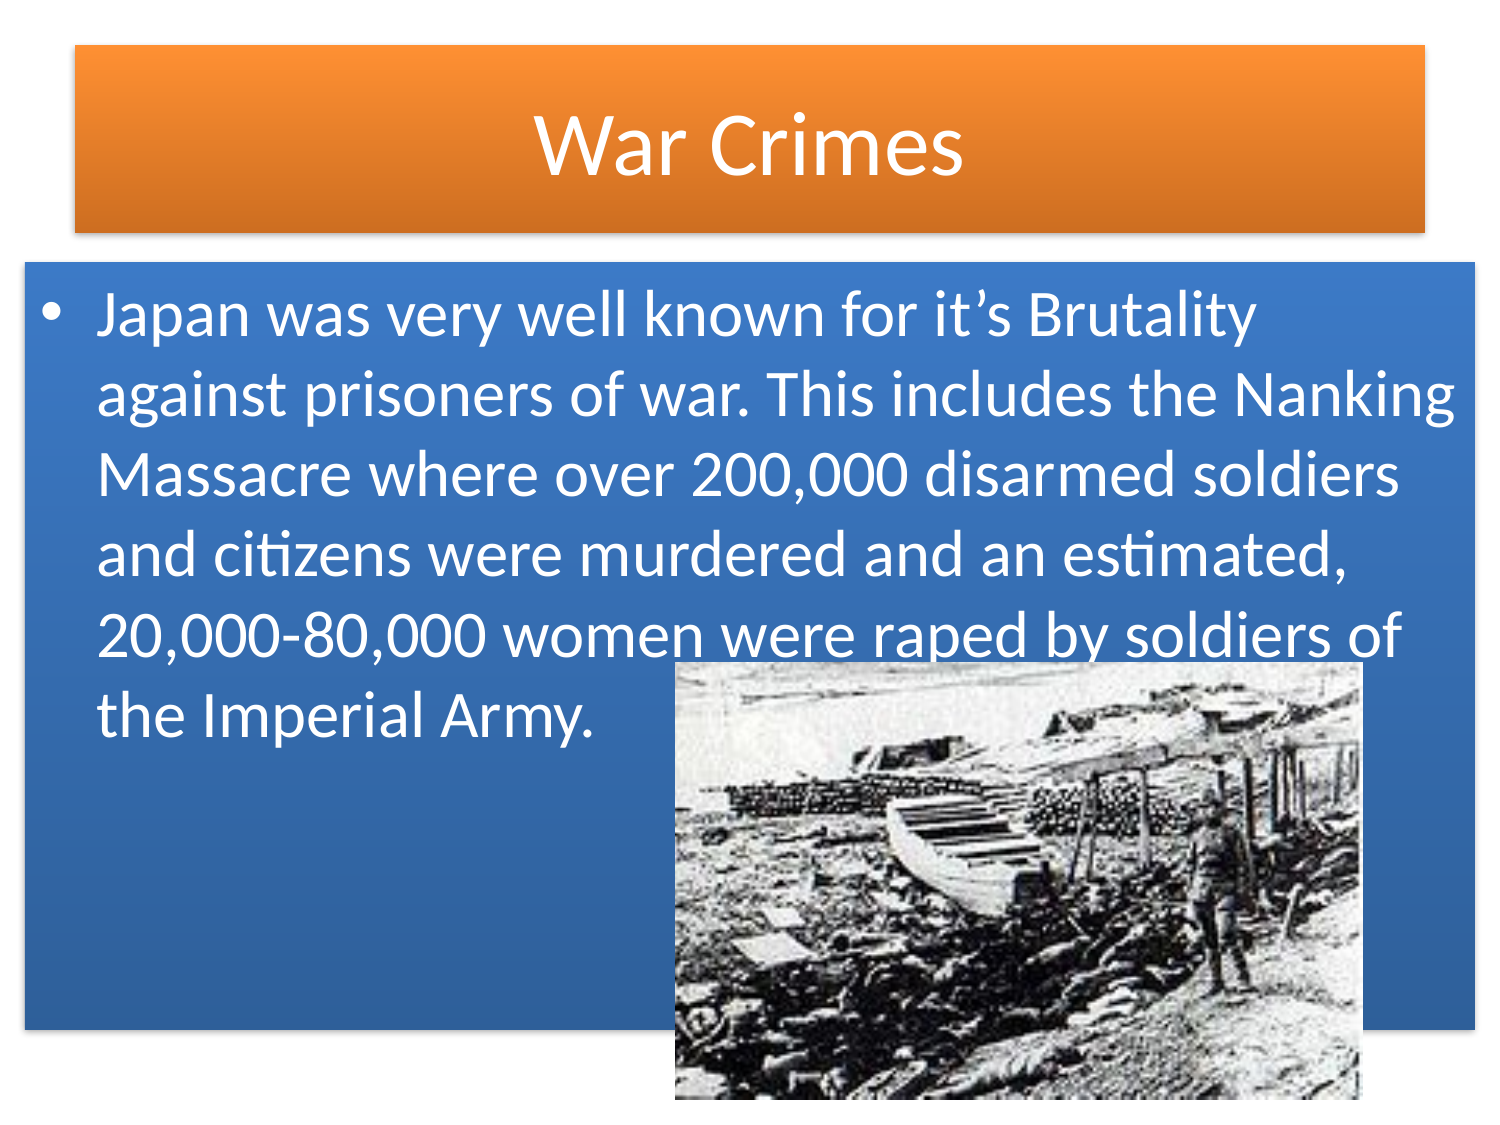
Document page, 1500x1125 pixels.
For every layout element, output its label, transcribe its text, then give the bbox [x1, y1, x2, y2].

picture [674, 662, 1363, 1101]
title War Crimes [75, 45, 1425, 233]
list Japan was very well known for it’s Brutality against prisoners of war. This includes the Nanking Massacre where over 200,000 disarmed soldiers and citizens were murdered and an estimated, 20,000-80,000 women were raped by soldiers of the Imperial Army. [24, 262, 1475, 1030]
